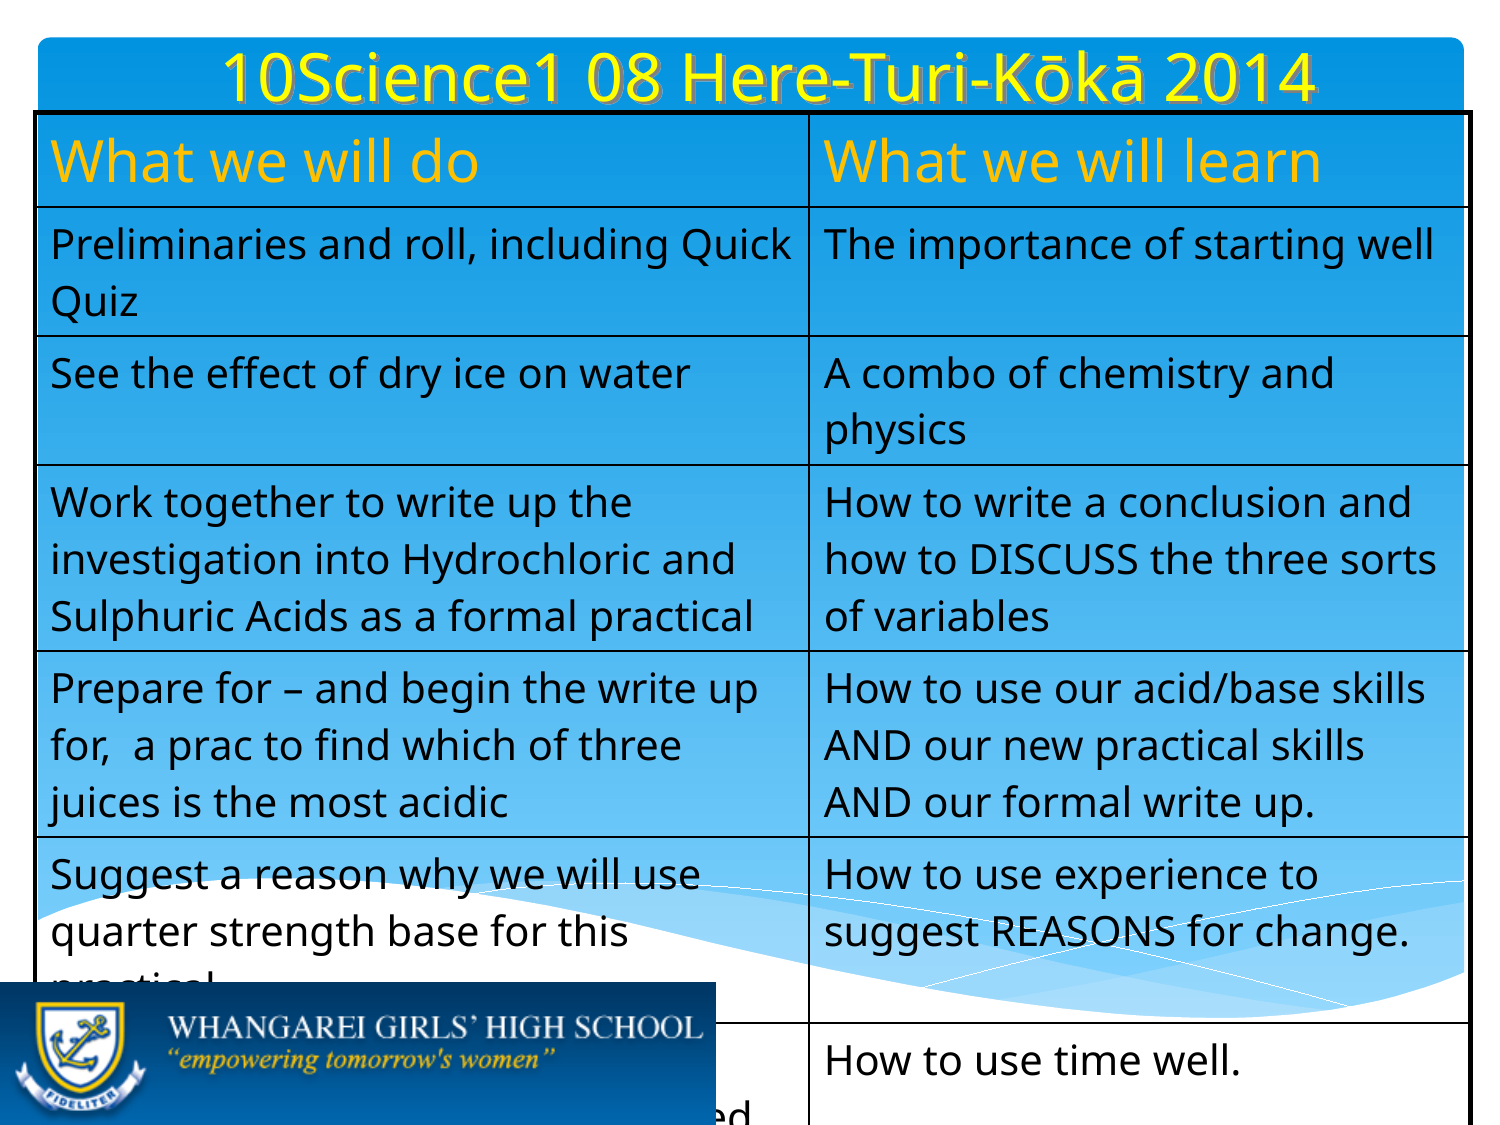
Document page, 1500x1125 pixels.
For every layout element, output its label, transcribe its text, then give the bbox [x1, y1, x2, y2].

table_cell Preliminaries and roll, including Quick Quiz [37, 208, 808, 335]
table_cell Work together to write up the investigation into Hydrochloric and Sulphuric Acids as a formal practical [37, 466, 808, 650]
table_cell How to use experience to suggest REASONS for change. [810, 838, 1468, 1022]
table_cell A combo of chemistry and physics [810, 337, 1468, 464]
table_cell How to use our acid/base skills AND our new practical skills AND our formal write up. [810, 652, 1468, 836]
table_cell The importance of starting well [810, 208, 1468, 335]
table_cell How to write a conclusion and how to DISCUSS the three sorts of variables [810, 466, 1468, 650]
table_cell See the effect of dry ice on water [37, 337, 808, 464]
picture [0, 982, 716, 1125]
table_cell If time, have some HRT on Scipad pages AND get some pages marked [721, 1024, 808, 1125]
table_cell Suggest a reason why we will use quarter strength base for this practical [37, 838, 808, 1022]
table_cell Prepare for – and begin the write up for, a prac to find which of three juices is the most acidic [37, 652, 808, 836]
table_header What we will learn [810, 115, 1468, 206]
text_box 10Science1 08 Here-Turi-Kōkā 2014 [162, 24, 1375, 110]
table_header What we will do [37, 115, 808, 206]
table_cell How to use time well. [810, 1024, 1468, 1125]
